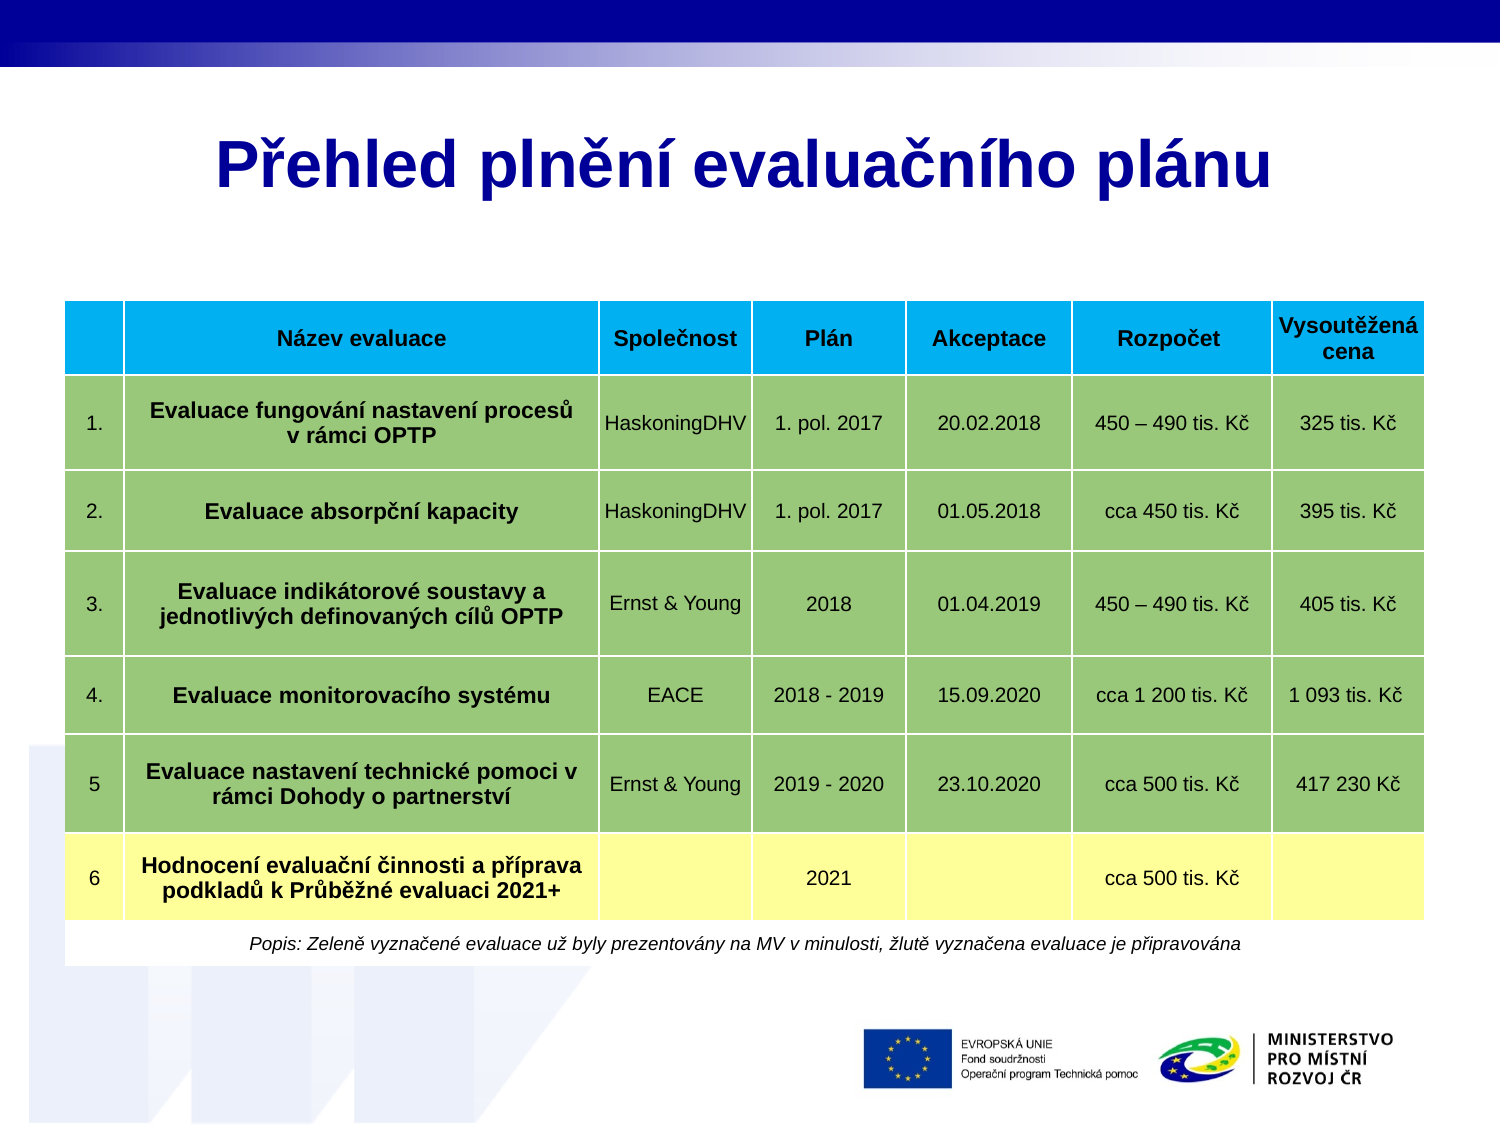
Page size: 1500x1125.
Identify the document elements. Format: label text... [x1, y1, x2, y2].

table_header Rozpočet [1073, 301, 1271, 374]
table_cell 1. [65, 376, 123, 469]
table_cell HaskoningDHV [600, 376, 751, 469]
table_cell 2019 - 2020 [753, 735, 905, 832]
table_cell 20.02.2018 [907, 376, 1071, 469]
table_cell 6 [65, 834, 123, 920]
table_cell 405 tis. Kč [1273, 552, 1424, 655]
table_cell cca 500 tis. Kč [1073, 834, 1271, 920]
table_cell 395 tis. Kč [1273, 471, 1424, 550]
table_cell 450 – 490 tis. Kč [1073, 376, 1271, 469]
table_cell 2018 - 2019 [753, 657, 905, 733]
table_header Název evaluace [125, 301, 598, 374]
table_cell [600, 834, 751, 920]
table_cell Popis: Zeleně vyznačené evaluace už byly prezentovány na MV v minulosti, žlutě vyznačena evaluace je připravována [65, 922, 1425, 966]
table_cell [907, 834, 1071, 920]
table_cell 4. [65, 657, 123, 733]
table_cell 325 tis. Kč [1273, 376, 1424, 469]
table_cell 15.09.2020 [907, 657, 1071, 733]
table_cell cca 1 200 tis. Kč [1073, 657, 1271, 733]
table_cell HaskoningDHV [600, 471, 751, 550]
table_cell Evaluace monitorovacího systému [125, 657, 598, 733]
table_cell 01.04.2019 [907, 552, 1071, 655]
table_cell 2018 [753, 552, 905, 655]
table_header [65, 301, 123, 374]
table_cell 2. [65, 471, 123, 550]
table_header Akceptace [907, 301, 1071, 374]
table_header Společnost [600, 301, 751, 374]
table_cell 3. [65, 552, 123, 655]
table_cell 1. pol. 2017 [753, 471, 905, 550]
table_cell 417 230 Kč [1273, 735, 1424, 832]
table_cell EACE [600, 657, 751, 733]
table_cell 23.10.2020 [907, 735, 1071, 832]
table_cell cca 450 tis. Kč [1073, 471, 1271, 550]
table_cell 01.05.2018 [907, 471, 1071, 550]
table_header Vysoutěžená cena [1273, 301, 1424, 374]
table_cell Evaluace indikátorové soustavy a jednotlivých definovaných cílů OPTP [125, 552, 598, 655]
table_cell Evaluace absorpční kapacity [125, 471, 598, 550]
table_cell [1273, 834, 1424, 920]
table_cell 2021 [753, 834, 905, 920]
table_cell 450 – 490 tis. Kč [1073, 552, 1271, 655]
picture [29, 302, 1412, 1125]
table_cell 5 [65, 735, 123, 832]
table_header Plán [753, 301, 905, 374]
table_cell Hodnocení evaluační činnosti a příprava podkladů k Průběžné evaluaci 2021+ [125, 834, 598, 920]
table_cell 1. pol. 2017 [753, 376, 905, 469]
table_cell Evaluace nastavení technické pomoci v rámci Dohody o partnerství [125, 735, 598, 832]
table_cell Evaluace fungování nastavení procesů v rámci OPTP [125, 376, 598, 469]
table_cell 1 093 tis. Kč [1273, 657, 1424, 733]
table_cell Ernst & Young [600, 552, 751, 655]
table_cell Ernst & Young [600, 735, 751, 832]
title Přehled plnění evaluačního plánu [64, 113, 1425, 197]
table_cell cca 500 tis. Kč [1073, 735, 1271, 832]
